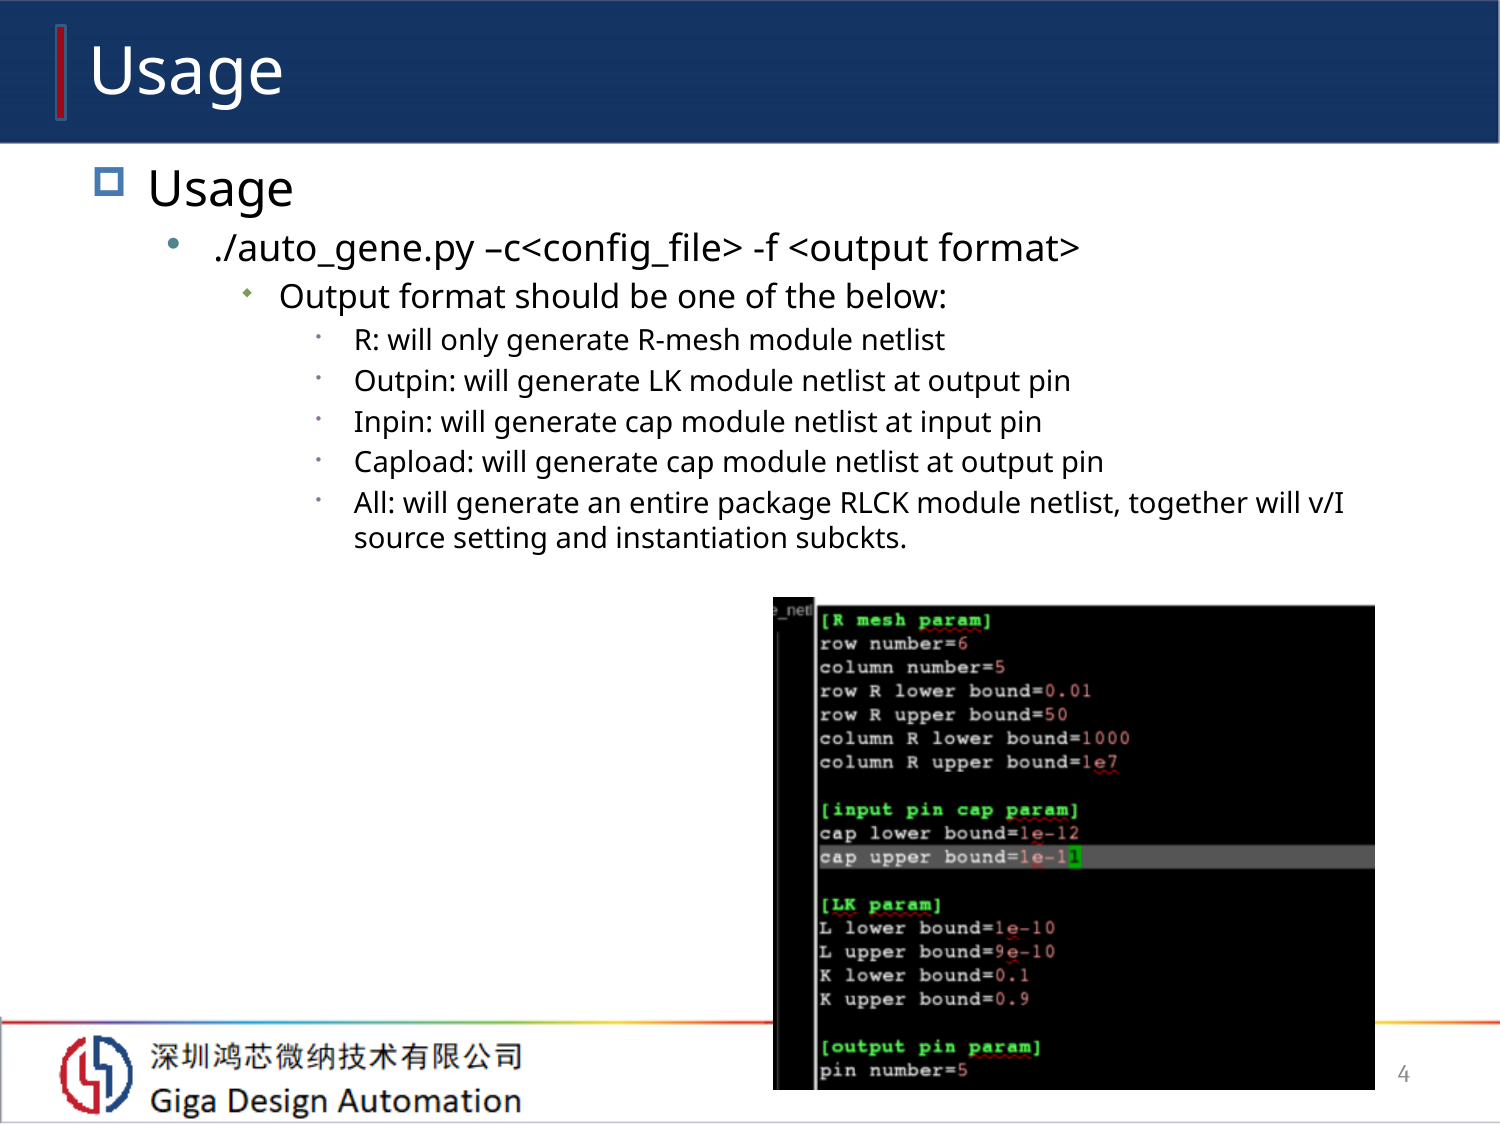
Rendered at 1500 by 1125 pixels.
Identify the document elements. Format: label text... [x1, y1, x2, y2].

slide_number 4 [1074, 1042, 1425, 1103]
list Usage ./auto_gene.py –c<config_file> -f <output format> Output format should be one of the below: R: will only generate R-mesh module netlist Outpin: will generate LK module netlist at output pin Inpin: will generate cap module netlist at input pin Capload: will generate cap module netlist at output pin All: will generate an entire package RLCK module netlist, together will v/I source setting and instantiation subckts. [76, 149, 1424, 1012]
picture [0, 0, 1500, 1125]
title Usage [73, 20, 1424, 138]
